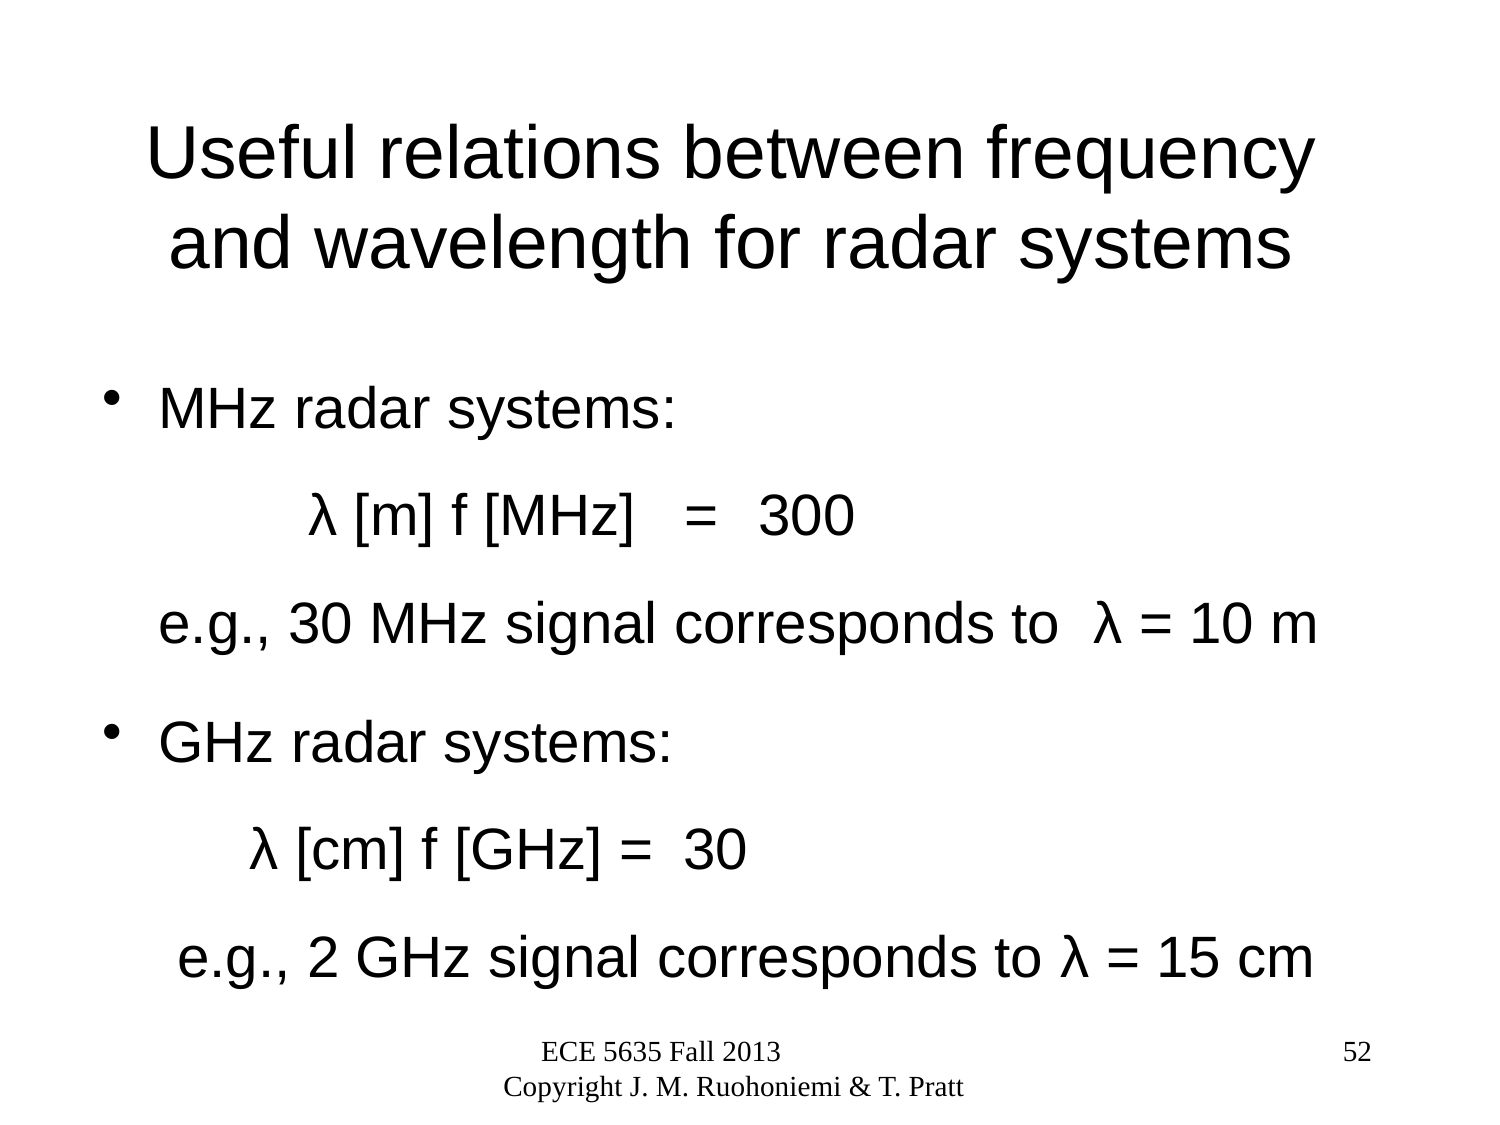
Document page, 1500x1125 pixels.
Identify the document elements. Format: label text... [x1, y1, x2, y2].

text_box Useful relations between frequency and wavelength for radar systems [75, 99, 1388, 288]
slide_number 52 [1074, 1038, 1388, 1101]
text_box MHz radar systems: λ [m] f [MHz] = 300 e.g., 30 MHz signal corresponds to λ = 10 m GHz radar systems: λ [cm] f [GHz] = 30 e.g., 2 GHz signal corresponds to λ = 15 cm [87, 362, 1438, 1038]
footer ECE 5635 Fall 2013 Copyright J. M. Ruohoniemi & T. Pratt [487, 1038, 988, 1101]
